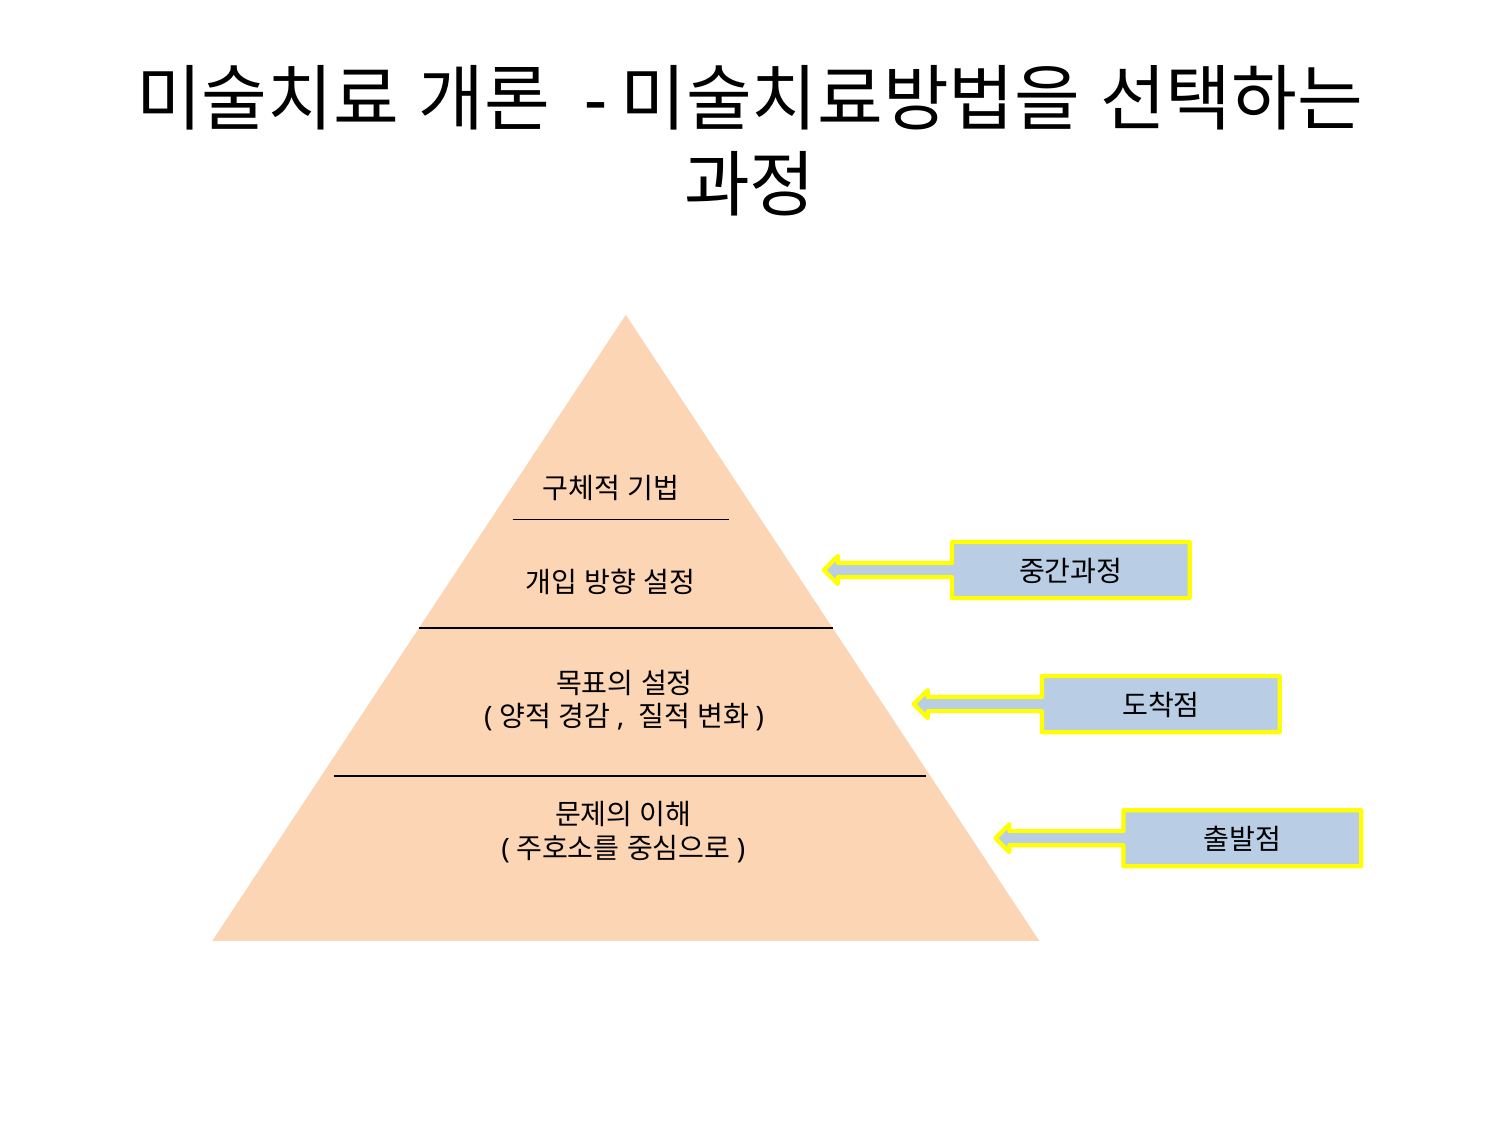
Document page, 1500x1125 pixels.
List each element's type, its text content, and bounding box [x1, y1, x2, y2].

text_box [212, 630, 1040, 941]
title 미술치료 개론 -미술치료방법을 선택하는 과정 [75, 45, 1425, 233]
text_box 중간과정 [821, 539, 1192, 601]
text_box 구체적 기법 [528, 463, 714, 512]
text_box 문제의 이해 (주호소를 중심으로) [471, 789, 776, 872]
text_box [419, 314, 832, 627]
text_box 목표의 설정 (양적 경감, 질적 변화) [458, 657, 790, 740]
text_box 출발점 [993, 808, 1364, 869]
text_box 도착점 [911, 674, 1282, 735]
text_box 개입 방향 설정 [510, 557, 735, 606]
